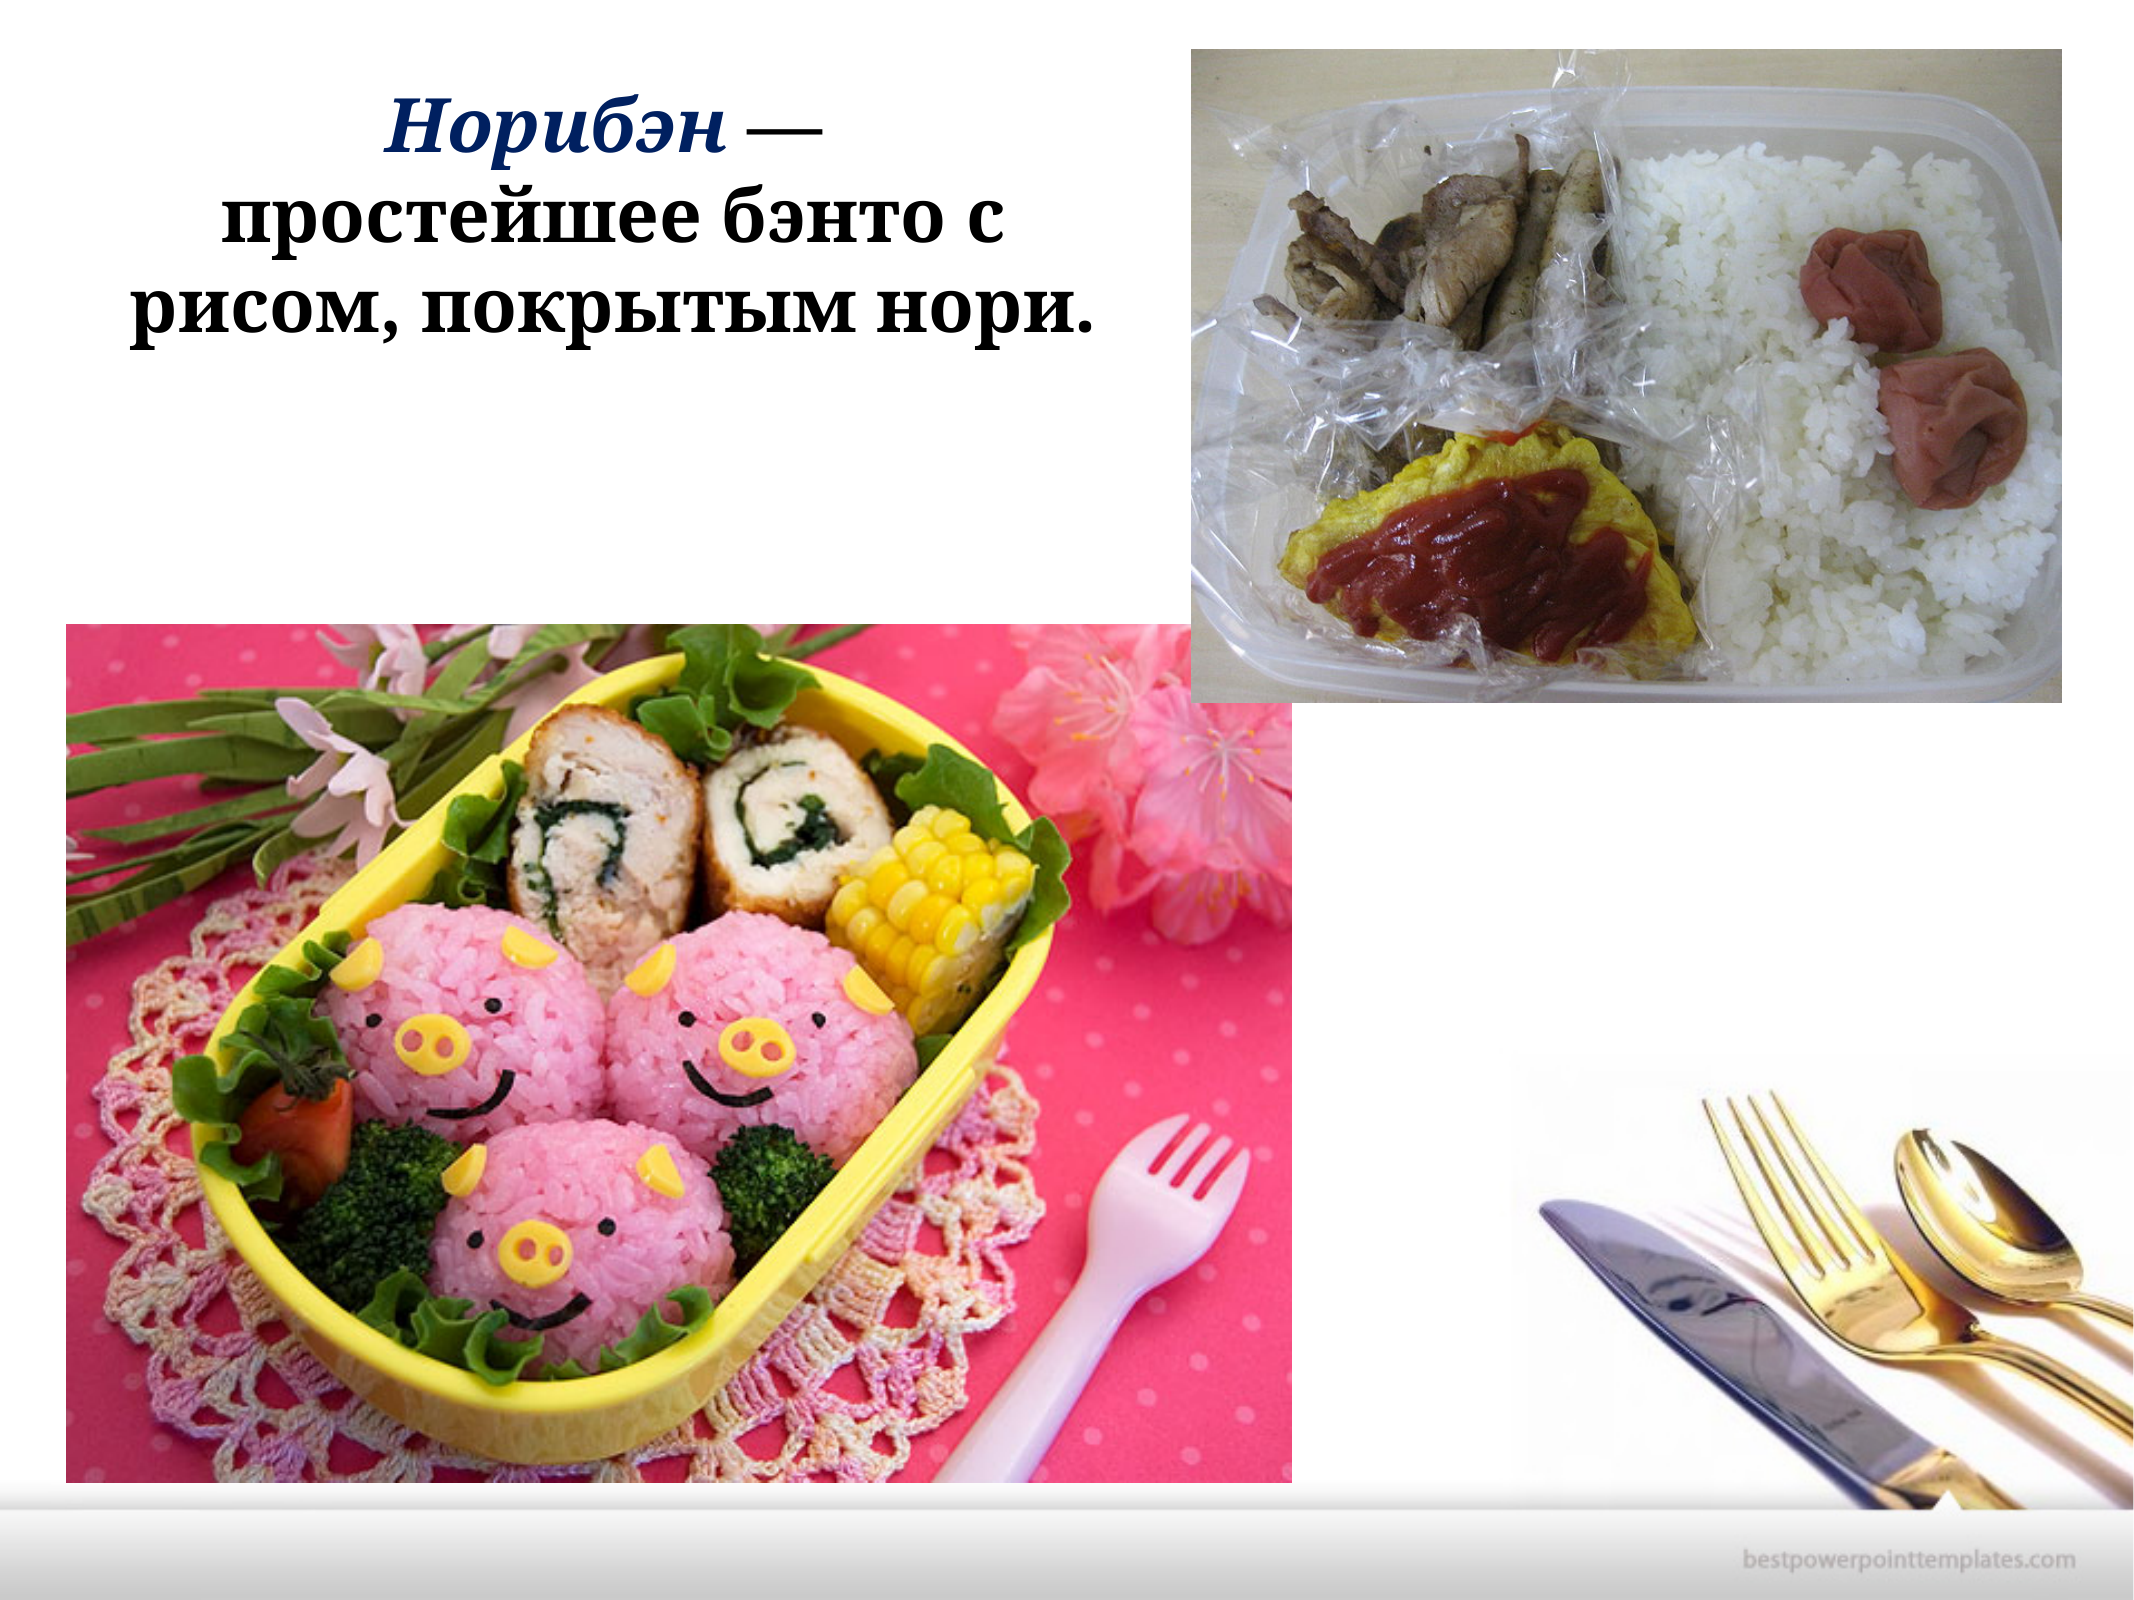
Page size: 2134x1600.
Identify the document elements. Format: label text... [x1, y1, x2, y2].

picture [0, 0, 2134, 1600]
text_box Норибэн — простейшее бэнто с рисом, покрытым нори. [79, 70, 1149, 355]
